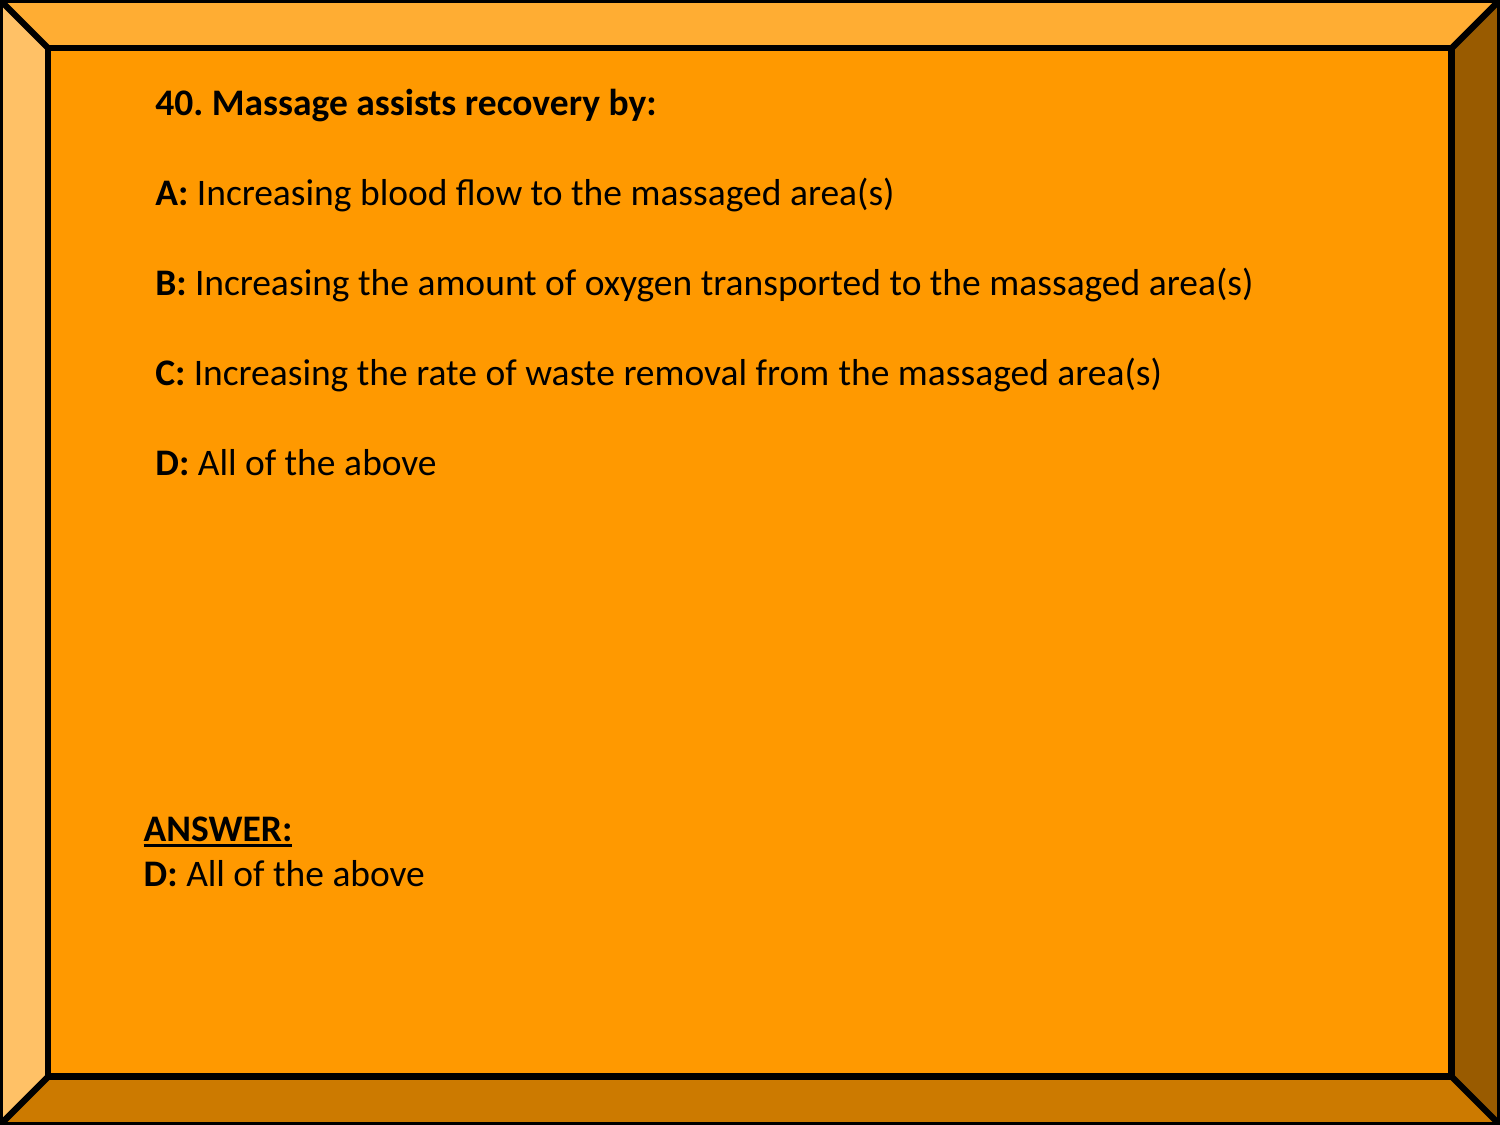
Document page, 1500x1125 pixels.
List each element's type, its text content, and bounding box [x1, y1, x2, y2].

text_box ANSWER: D: All of the above [128, 796, 1383, 947]
text_box 40. Massage assists recovery by: A: Increasing blood flow to the massaged area(s) B: Increasing the amount of oxygen transported to the massaged area(s) C: Increasing the rate of waste removal from the massaged area(s) D: All of the above [140, 70, 1371, 535]
